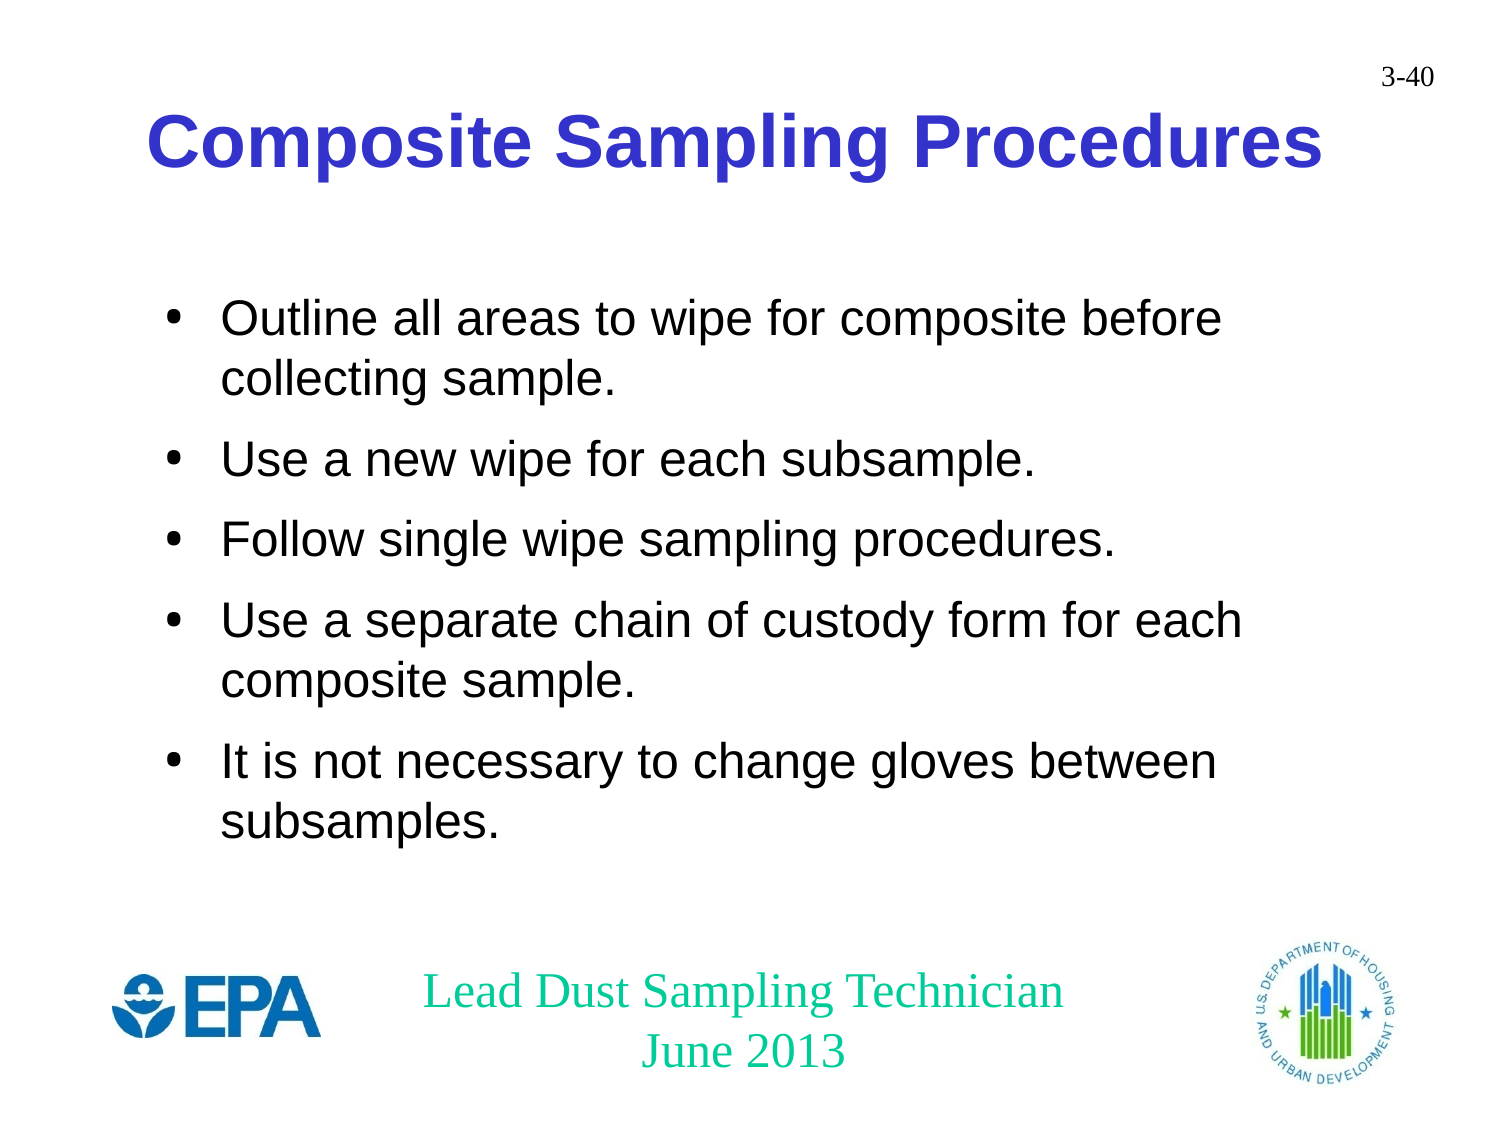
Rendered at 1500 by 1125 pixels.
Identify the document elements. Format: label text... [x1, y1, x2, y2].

text_box Outline all areas to wipe for composite before collecting sample. Use a new wipe for each subsample. Follow single wipe sampling procedures. Use a separate chain of custody form for each composite sample. It is not necessary to change gloves between subsamples. [149, 277, 1345, 853]
text_box Composite Sampling Procedures [131, 58, 1393, 216]
picture [112, 974, 321, 1038]
picture [1250, 937, 1400, 1088]
